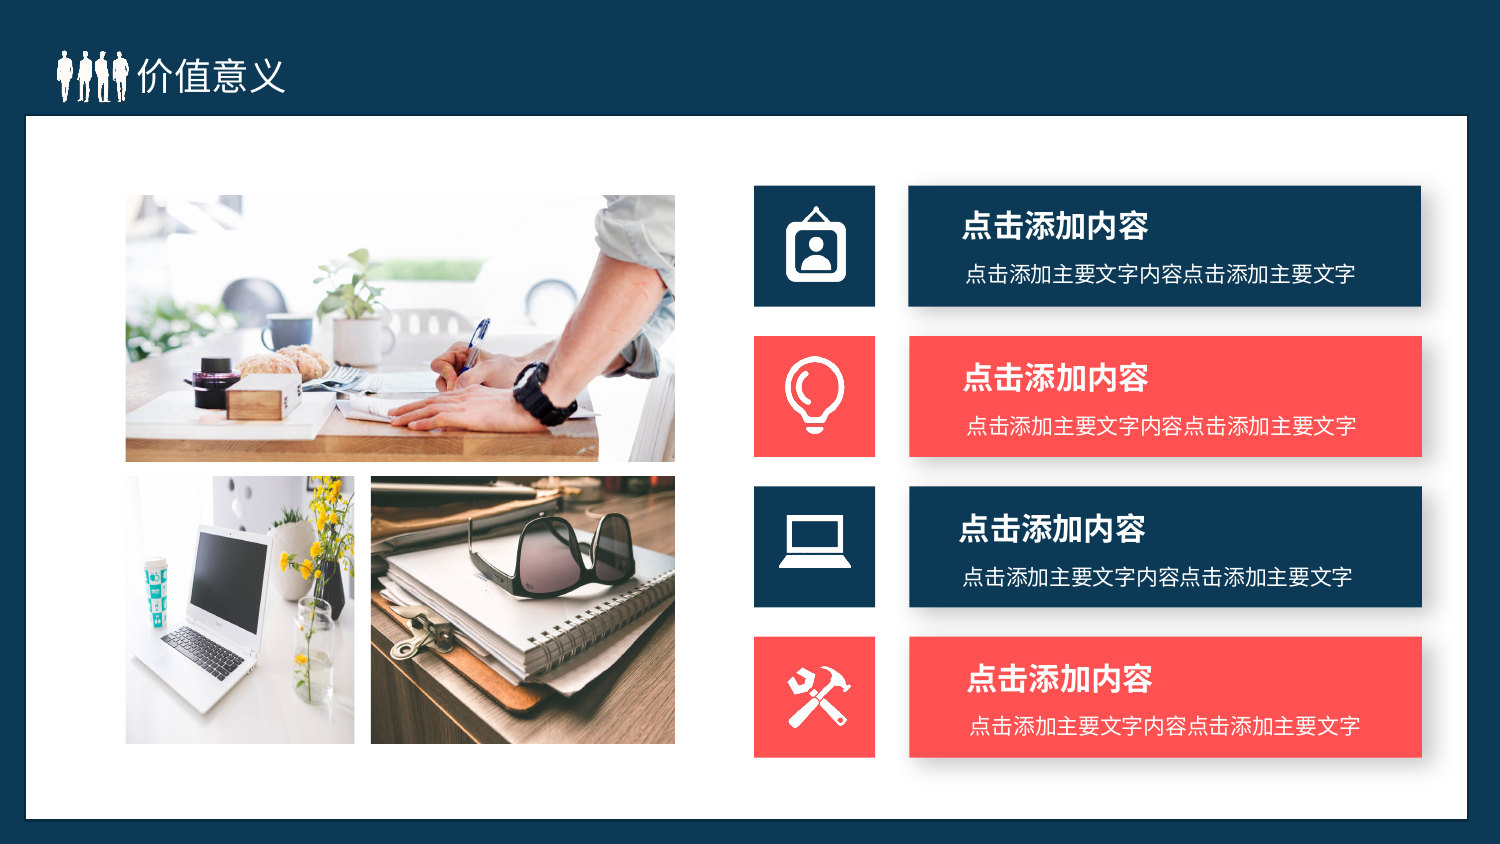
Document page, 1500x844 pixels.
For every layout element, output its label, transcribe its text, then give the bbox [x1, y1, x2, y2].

text_box [125, 195, 675, 462]
text_box 点击添加内容 [947, 350, 1221, 404]
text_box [754, 486, 876, 608]
text_box 点击添加主要文字内容点击添加主要文字 [951, 399, 1423, 447]
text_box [754, 336, 876, 458]
text_box 点击添加内容 [947, 198, 1220, 251]
text_box 点击添加主要文字内容点击添加主要文字 [955, 700, 1427, 747]
text_box [908, 335, 1423, 458]
text_box 点击添加内容 [944, 501, 1217, 554]
text_box 点击添加主要文字内容点击添加主要文字 [950, 247, 1422, 294]
text_box [908, 485, 1423, 608]
picture [50, 42, 131, 103]
text_box 点击添加主要文字内容点击添加主要文字 [947, 550, 1419, 597]
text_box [754, 636, 876, 758]
text_box [907, 185, 1422, 308]
text_box [908, 636, 1423, 759]
text_box [125, 476, 355, 744]
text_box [754, 185, 876, 307]
text_box [370, 476, 675, 744]
text_box 点击添加内容 [951, 651, 1224, 704]
